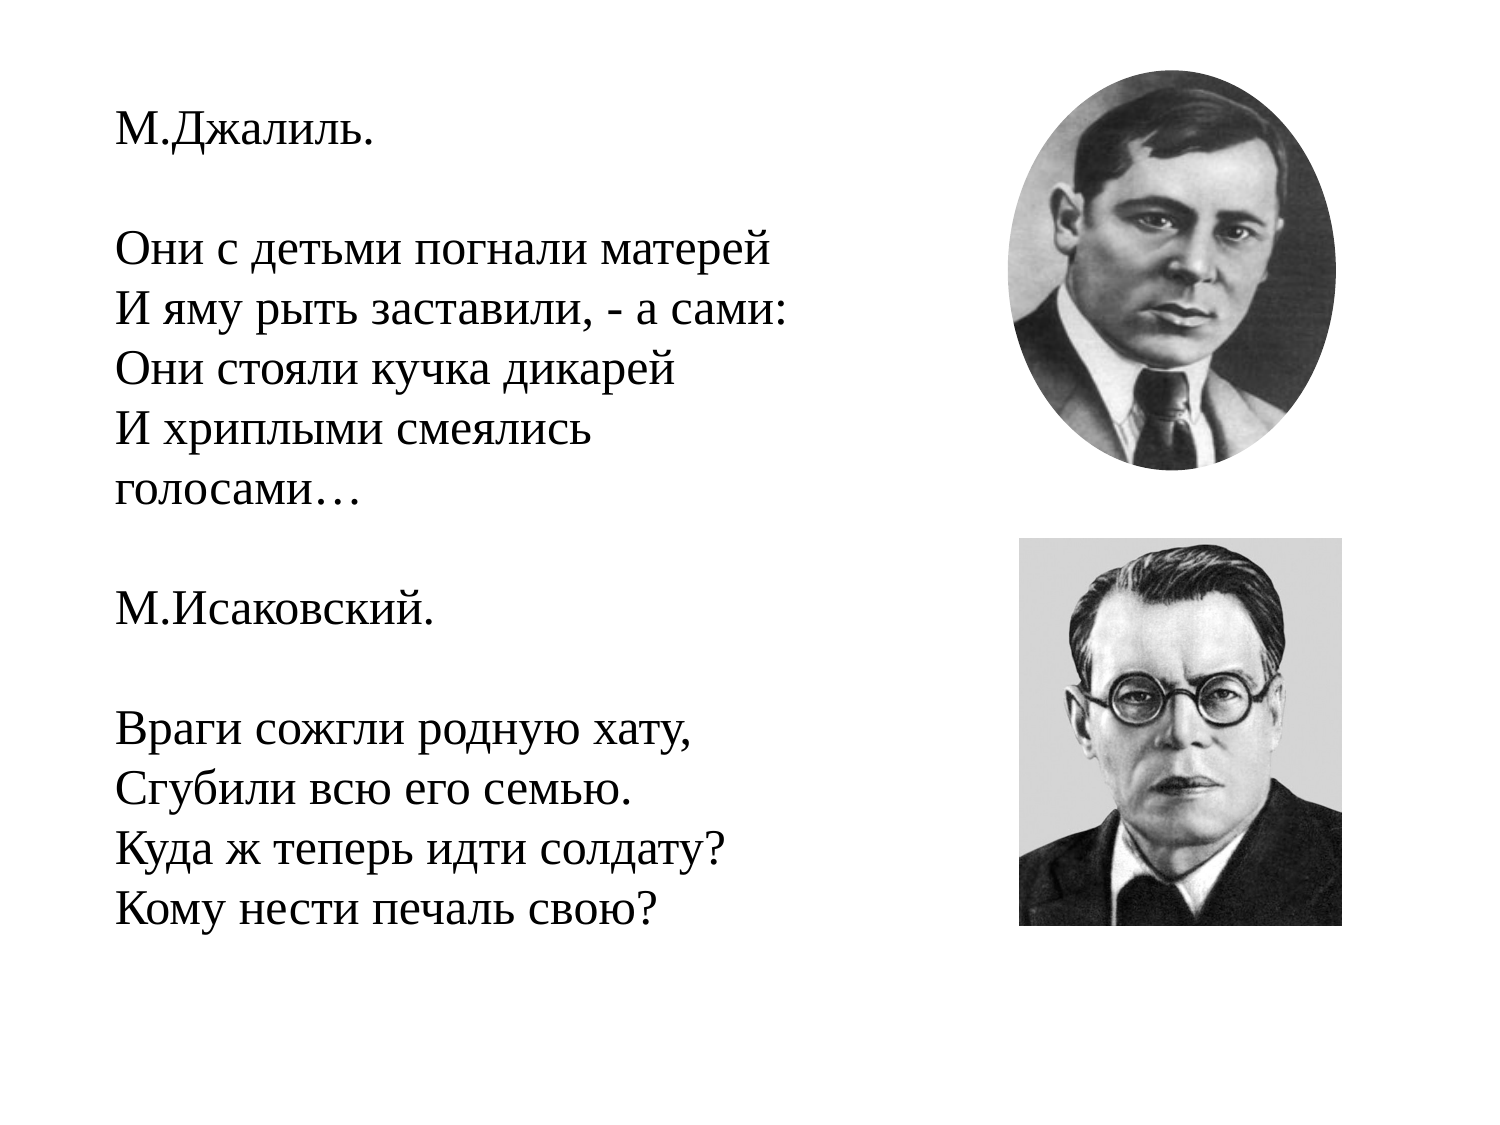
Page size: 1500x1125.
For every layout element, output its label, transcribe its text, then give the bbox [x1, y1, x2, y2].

text_box М.Джалиль. Они с детьми погнали матерей И яму рыть заставили, - а сами: Они стояли кучка дикарей И хриплыми смеялись голосами… М.Исаковский. Враги сожгли родную хату, Сгубили всю его семью. Куда ж теперь идти солдату? Кому нести печаль свою? [99, 87, 825, 1003]
picture [1019, 538, 1342, 926]
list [1007, 70, 1337, 471]
